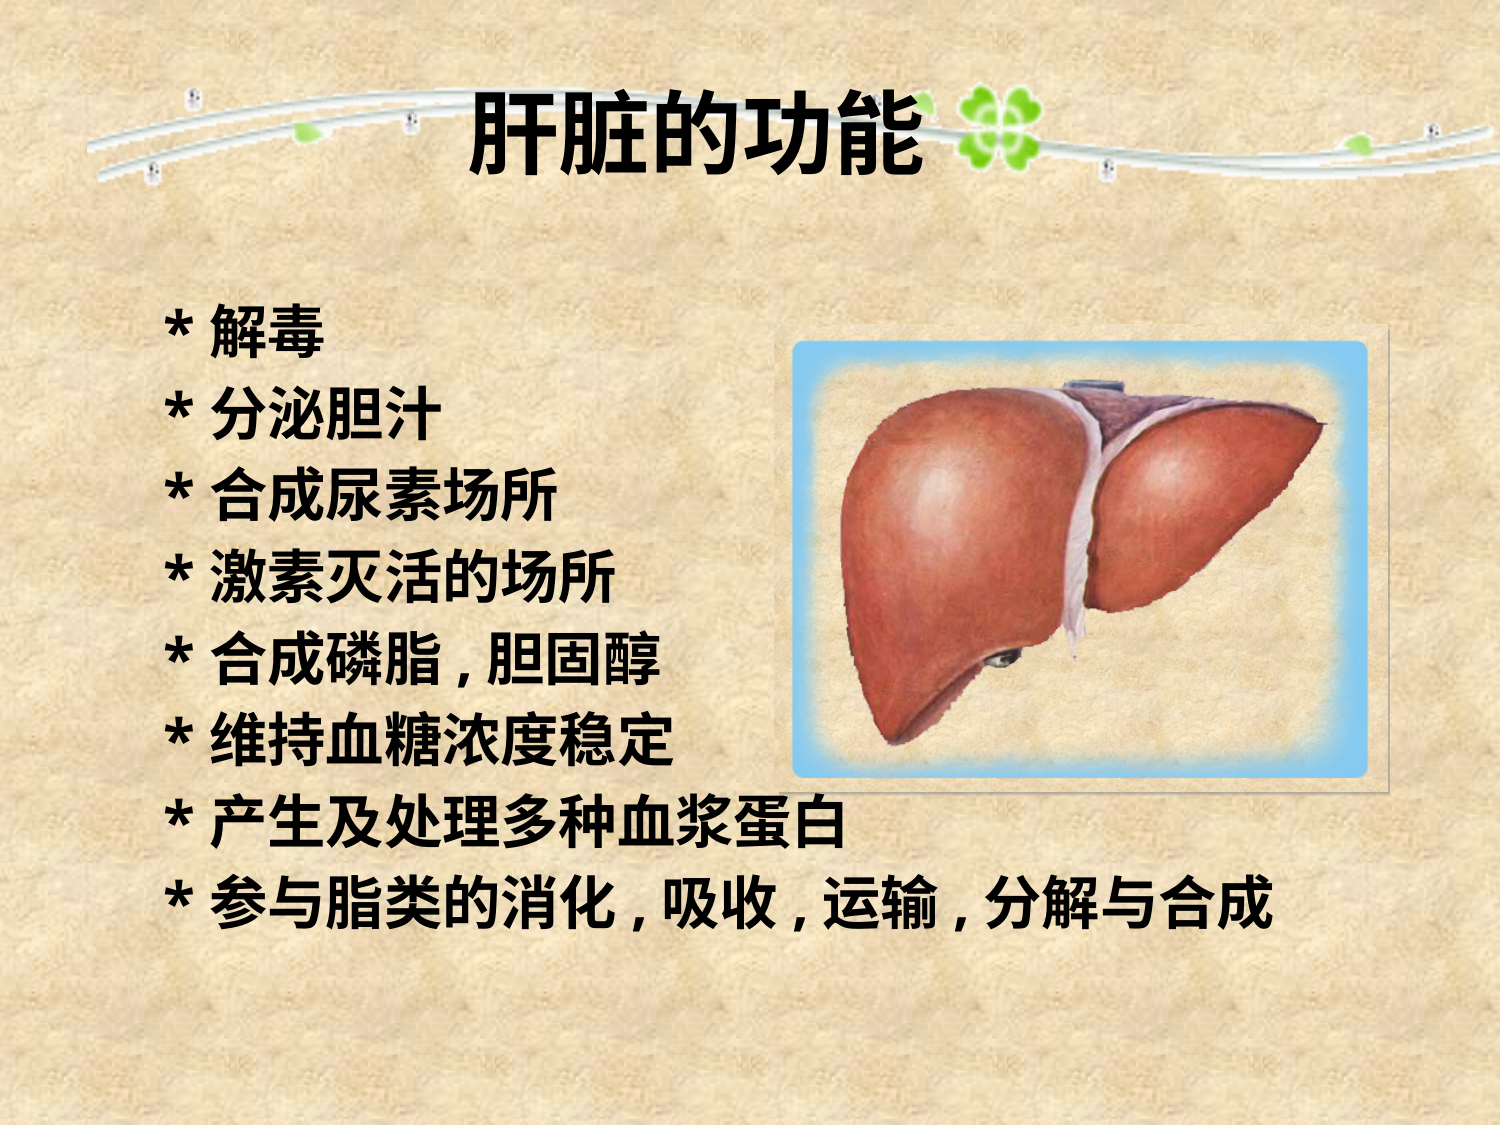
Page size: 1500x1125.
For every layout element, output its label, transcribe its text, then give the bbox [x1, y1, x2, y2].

title 肝脏的功能 [0, 37, 1351, 226]
list *解毒 *分泌胆汁 *合成尿素场所 *激素灭活的场所 *合成磷脂,胆固醇 *维持血糖浓度稳定 *产生及处理多种血浆蛋白 *参与脂类的消化,吸收,运输,分解与合成 [87, 287, 1438, 1031]
picture [0, 0, 1500, 1125]
